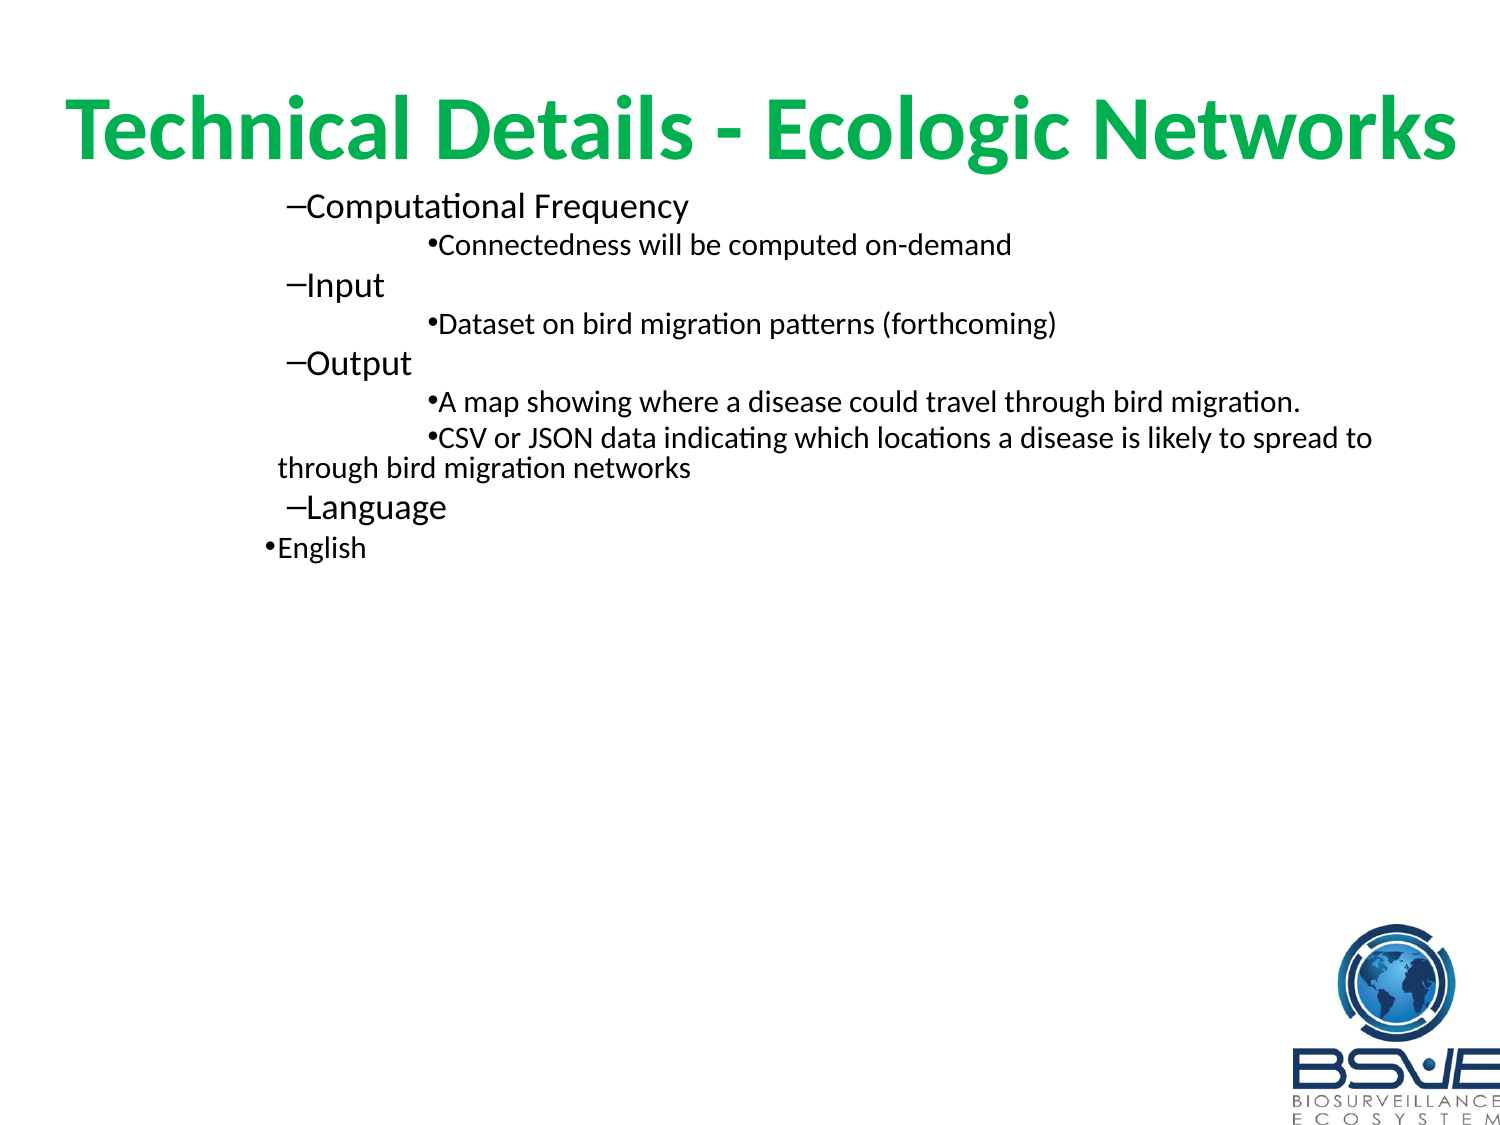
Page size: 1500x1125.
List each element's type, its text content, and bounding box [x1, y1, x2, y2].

list Computational Frequency Connectedness will be computed on-demand Input Dataset on bird migration patterns (forthcoming) Output A map showing where a disease could travel through bird migration. CSV or JSON data indicating which locations a disease is likely to spread to through bird migration networks Language English [75, 183, 1425, 1001]
title Technical Details - Ecologic Networks [50, 12, 1500, 233]
picture [1293, 924, 1500, 1125]
